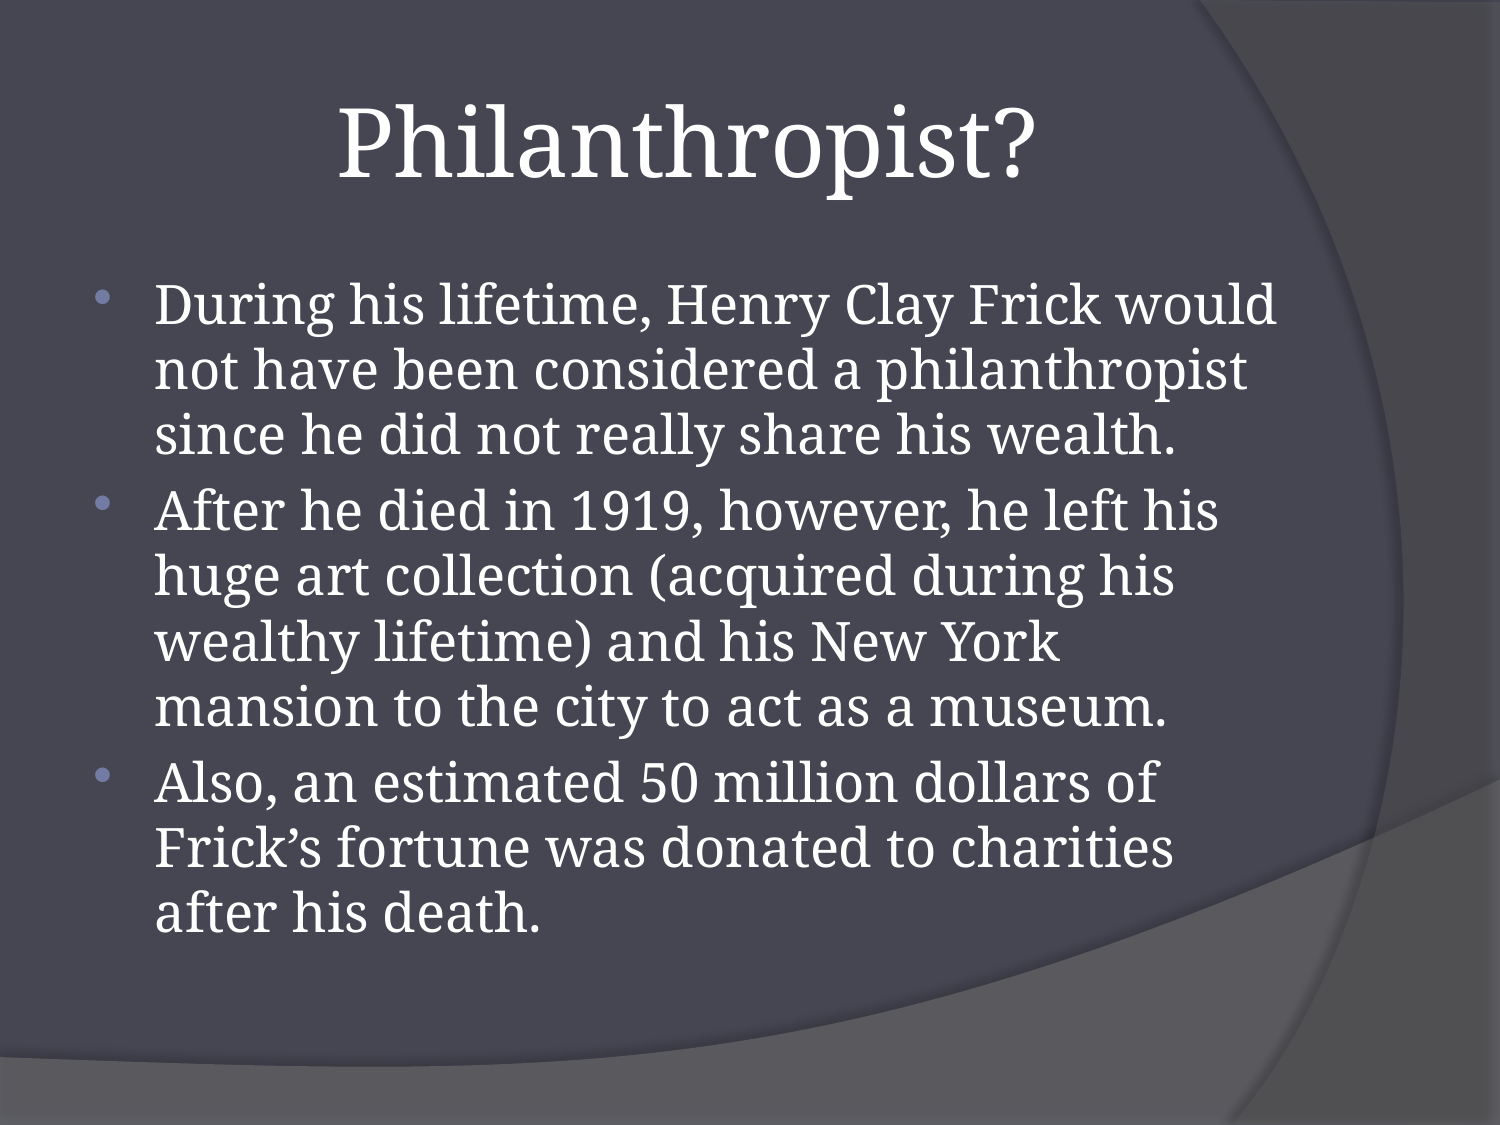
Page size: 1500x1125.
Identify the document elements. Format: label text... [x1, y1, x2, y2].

title Philanthropist? [75, 45, 1300, 233]
list During his lifetime, Henry Clay Frick would not have been considered a philanthropist since he did not really share his wealth. After he died in 1919, however, he left his huge art collection (acquired during his wealthy lifetime) and his New York mansion to the city to act as a museum. Also, an estimated 50 million dollars of Frick’s fortune was donated to charities after his death. [75, 262, 1300, 1005]
